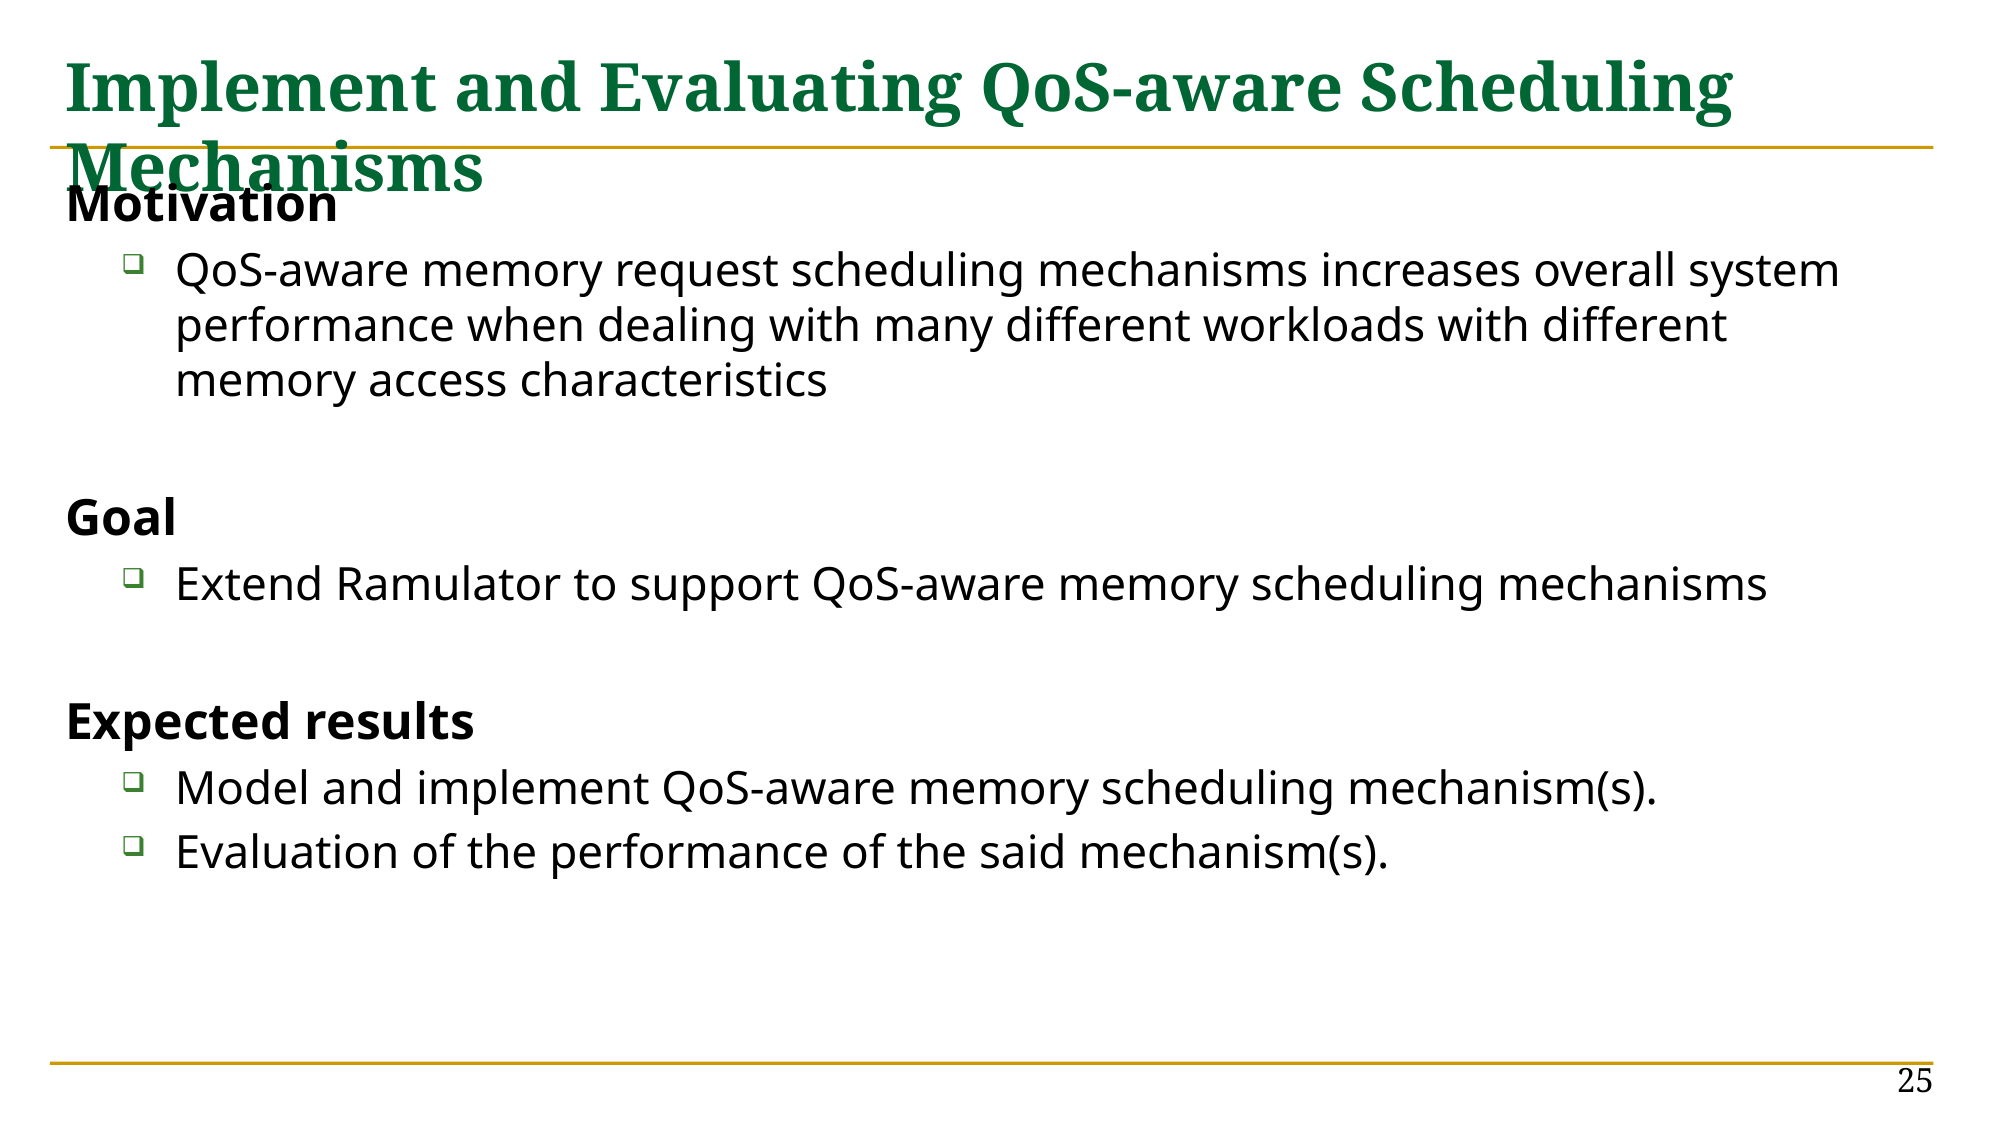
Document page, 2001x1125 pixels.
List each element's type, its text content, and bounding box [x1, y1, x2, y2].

title Implement and Evaluating QoS-aware Scheduling Mechanisms [50, 37, 1934, 163]
list Motivation QoS-aware memory request scheduling mechanisms increases overall system performance when dealing with many different workloads with different memory access characteristics Goal Extend Ramulator to support QoS-aware memory scheduling mechanisms Expected results Model and implement QoS-aware memory scheduling mechanism(s). Evaluation of the performance of the said mechanism(s). [50, 163, 1934, 1016]
slide_number 25 [1482, 1036, 1950, 1112]
